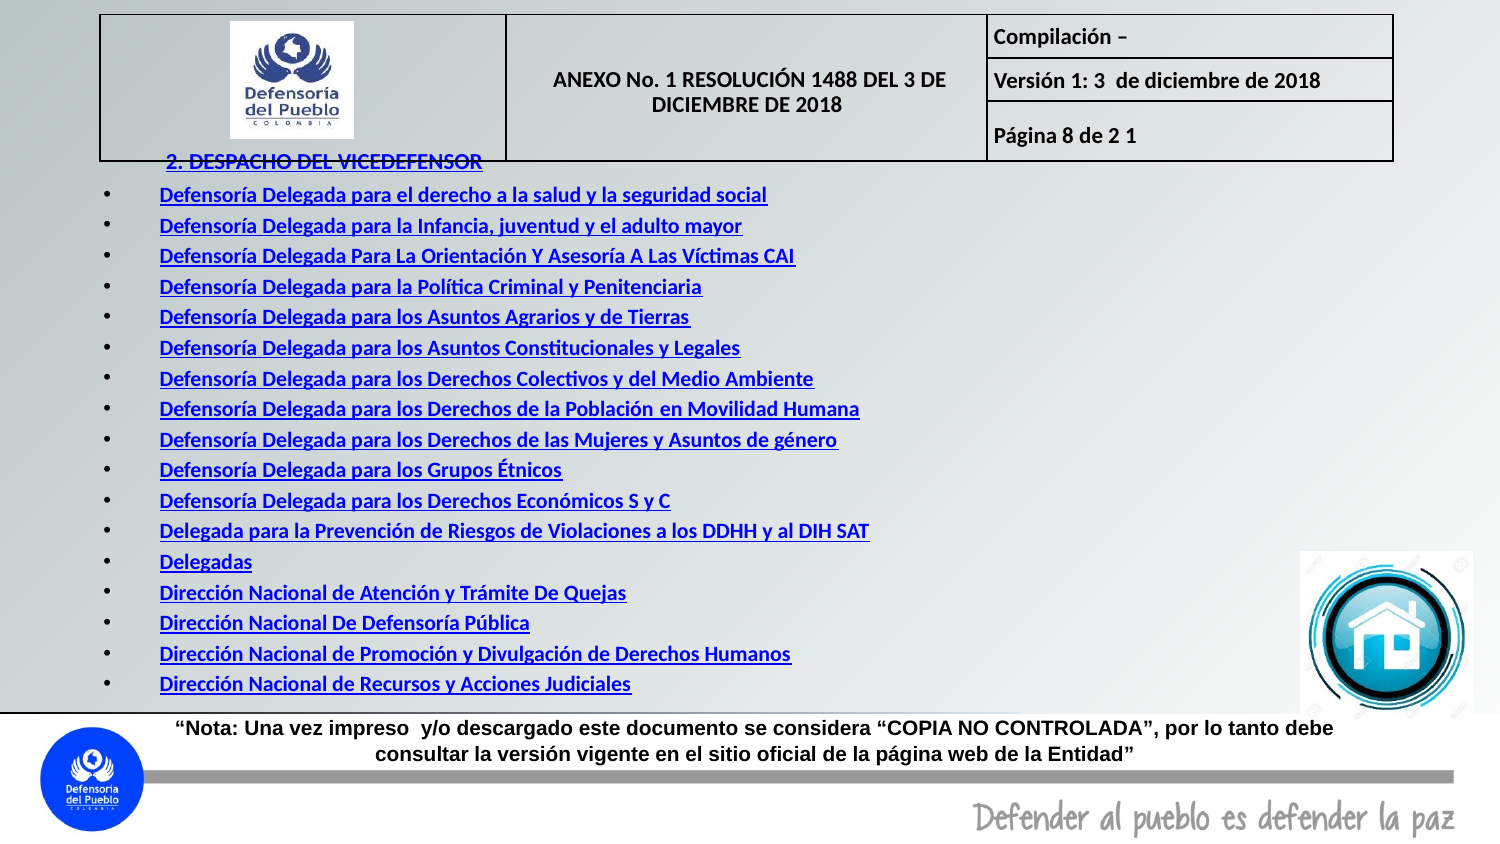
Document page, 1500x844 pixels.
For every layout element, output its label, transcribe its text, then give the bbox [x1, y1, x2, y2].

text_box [229, 21, 354, 140]
table_cell Página 8 de 2 1 [988, 102, 1392, 160]
table_header [101, 15, 505, 160]
table_header ANEXO No. 1 RESOLUCIÓN 1488 DEL 3 DE DICIEMBRE DE 2018 [507, 15, 986, 160]
picture [0, 551, 1500, 844]
table_header Compilación – [988, 15, 1392, 57]
title 2. DESPACHO DEL VICEDEFENSOR [0, 138, 972, 174]
text_box “Nota: Una vez impreso y/o descargado este documento se considera “COPIA NO CONTROLADA”, por lo tanto debe consultar la versión vigente en el sitio oficial de la página web de la Entidad” [64, 705, 1383, 774]
list Defensoría Delegada para el derecho a la salud y la seguridad social Defensoría Delegada para la Infancia, juventud y el adulto mayor Defensoría Delegada Para La Orientación Y Asesoría A Las Víctimas CAI Defensoría Delegada para la Política Criminal y Penitenciaria Defensoría Delegada para los Asuntos Agrarios y de Tierras Defensoría Delegada para los Asuntos Constitucionales y Legales Defensoría Delegada para los Derechos Colectivos y del Medio Ambiente Defensoría Delegada para los Derechos de la Población en Movilidad Humana Defensoría Delegada para los Derechos de las Mujeres y Asuntos de género Defensoría Delegada para los Grupos Étnicos Defensoría Delegada para los Derechos Económicos S y C Delegada para la Prevención de Riesgos de Violaciones a los DDHH y al DIH SAT Delegadas Dirección Nacional de Atención y Trámite De Quejas Dirección Nacional De Defensoría Pública Dirección Nacional de Promoción y Divulgación de Derechos Humanos Dirección Nacional de Recursos y Acciones Judiciales [88, 173, 1383, 705]
table_cell Versión 1: 3 de diciembre de 2018 [988, 59, 1392, 100]
